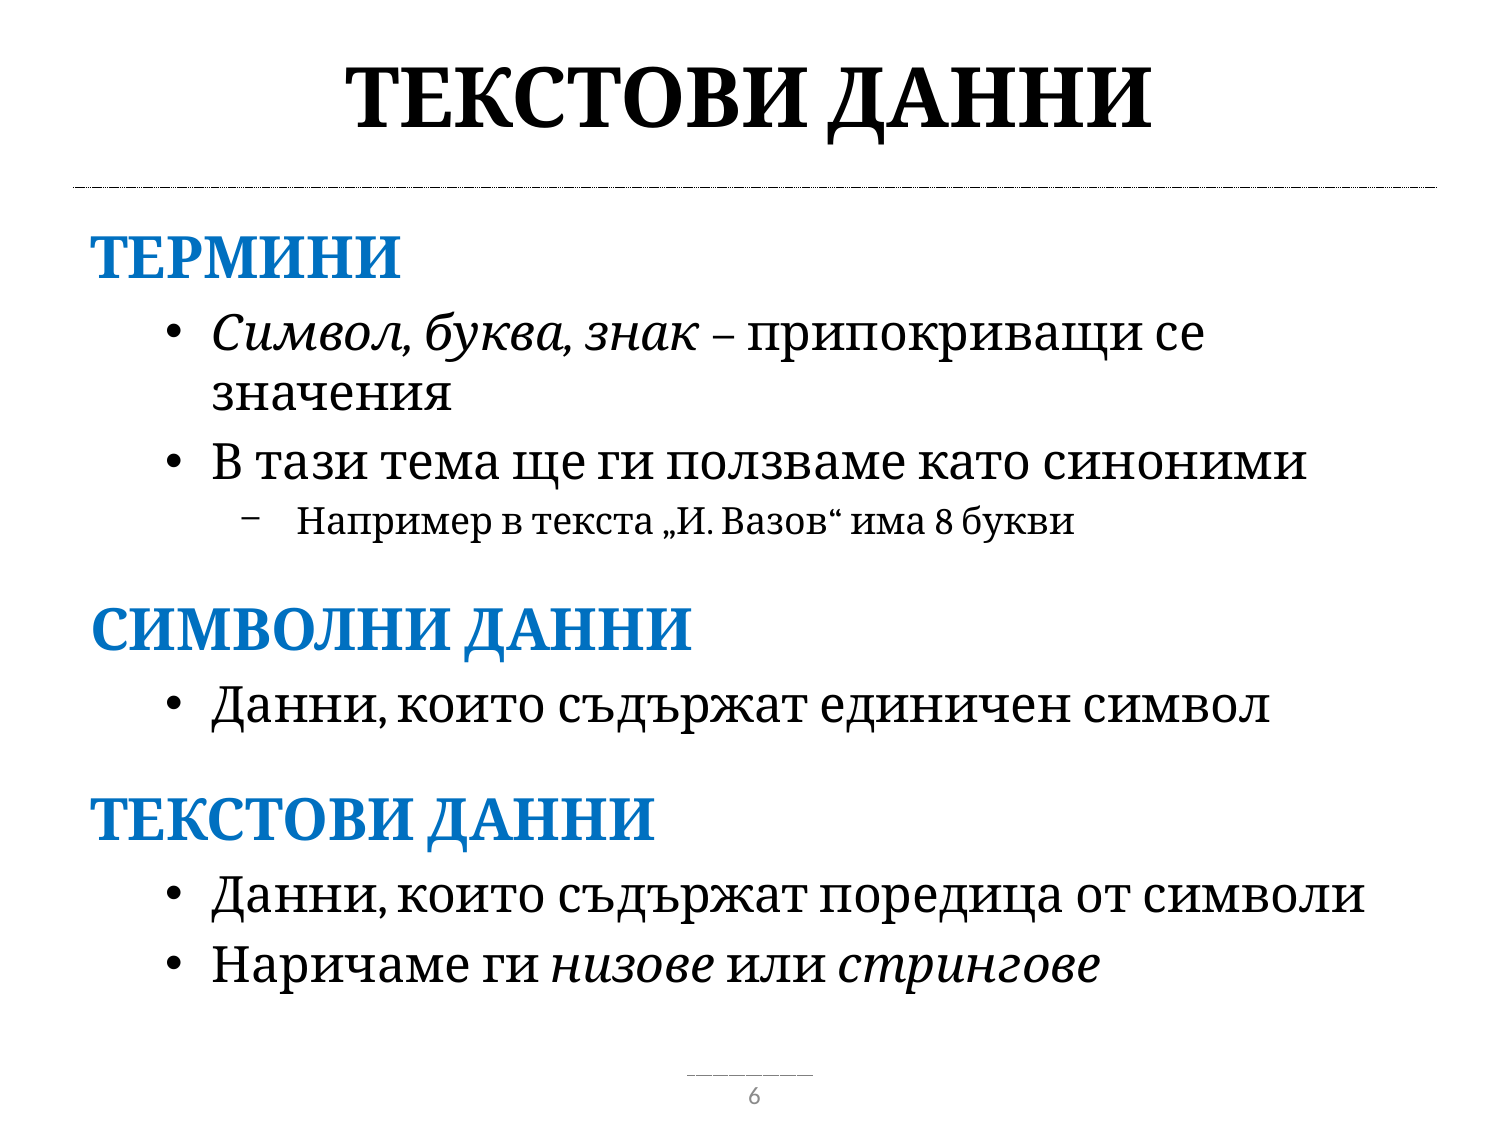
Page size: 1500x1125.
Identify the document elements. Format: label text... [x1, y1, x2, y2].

slide_number 6 [579, 1065, 930, 1125]
title Текстови данни [0, 0, 1500, 188]
list Термини Символ, буква, знак – припокриващи се значения В тази тема ще ги ползваме като синоними Например в текста „И. Вазов“ има 8 букви Символни данни Данни, които съдържат единичен символ Текстови данни Данни, които съдържат поредица от символи Наричаме ги низове или стрингове [75, 212, 1450, 1063]
